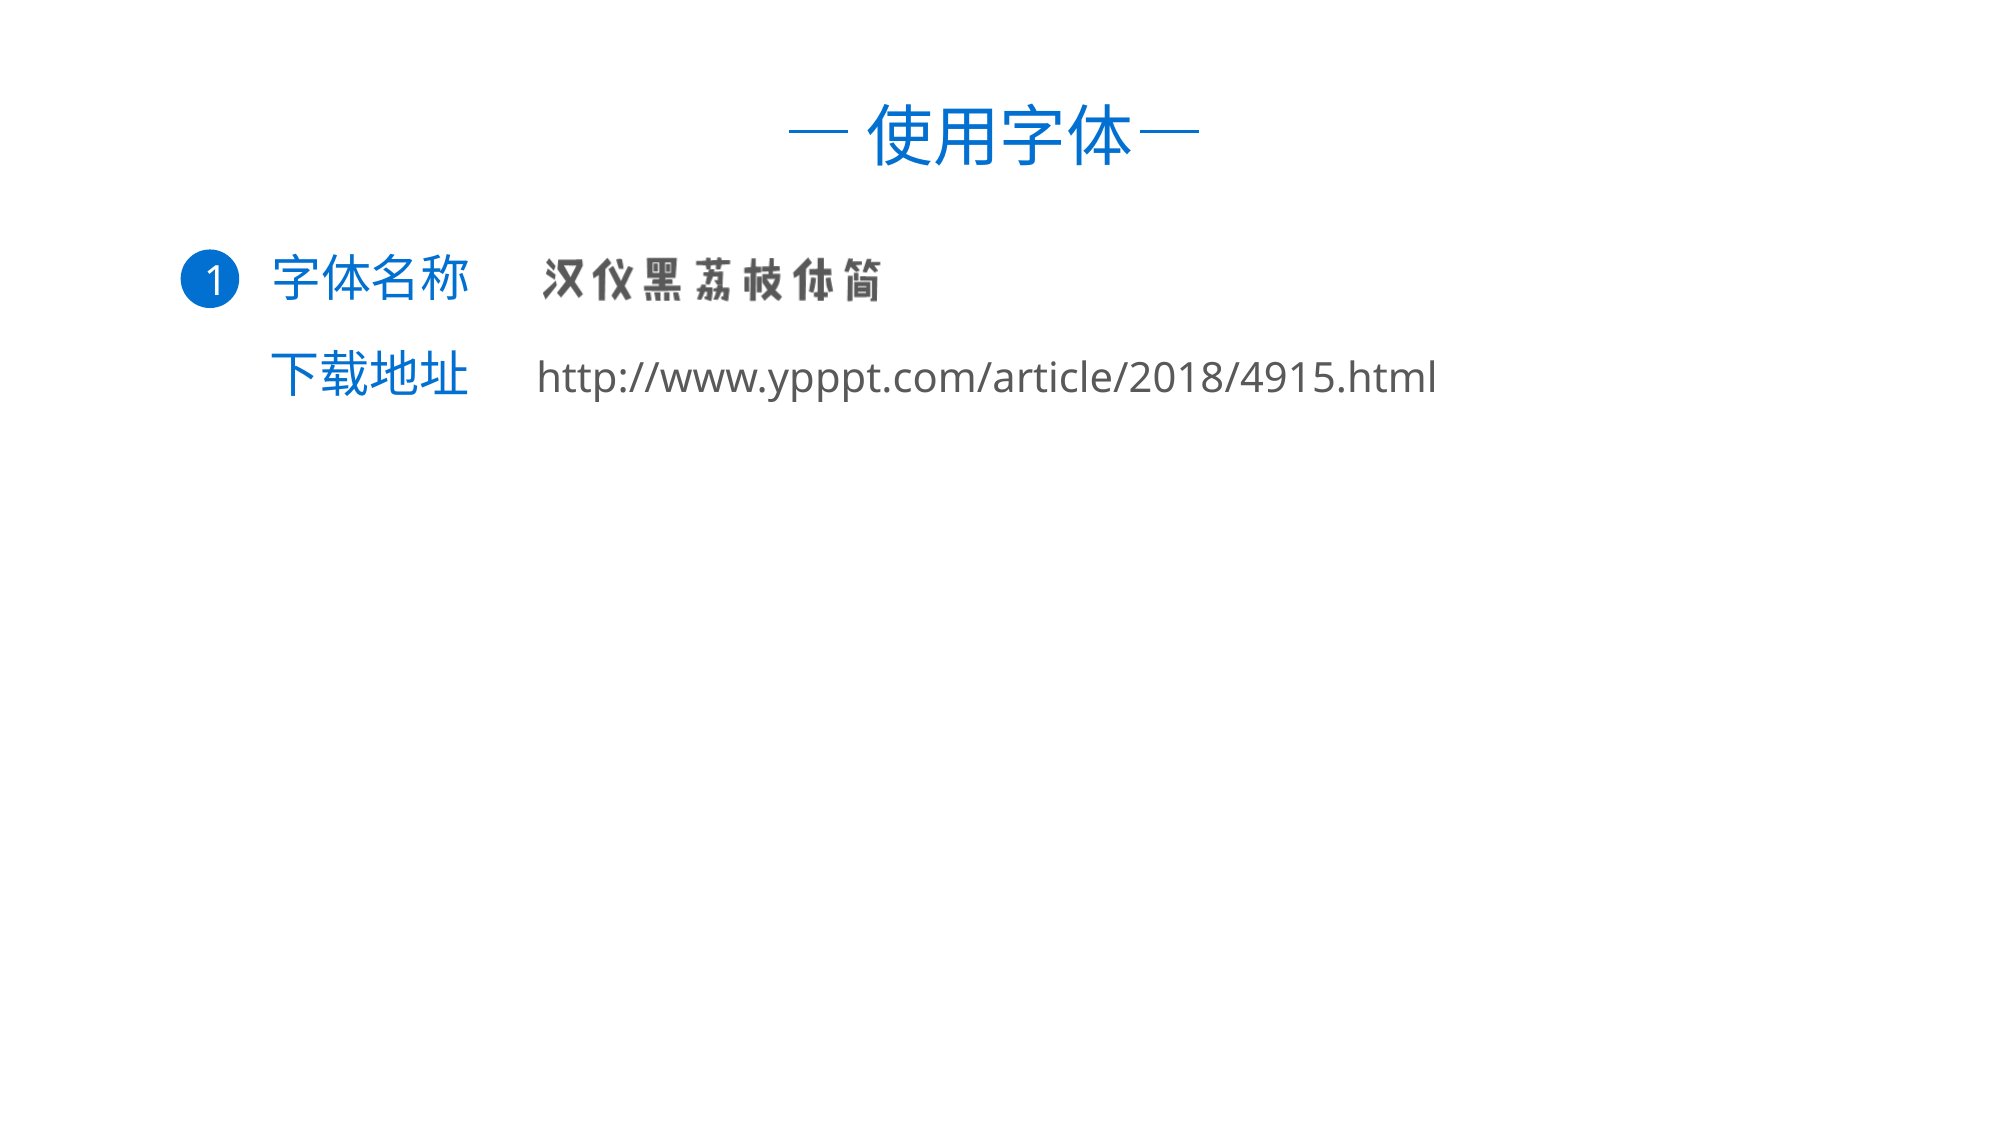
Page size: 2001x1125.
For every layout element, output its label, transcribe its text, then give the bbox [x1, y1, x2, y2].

text_box 1 [179, 248, 241, 310]
text_box 字体名称 [256, 239, 507, 315]
text_box 下载地址 [254, 334, 491, 410]
picture [507, 235, 919, 342]
text_box http://www.ypppt.com/article/2018/4915.html [521, 343, 1558, 409]
text_box 使用字体 [830, 70, 1170, 182]
